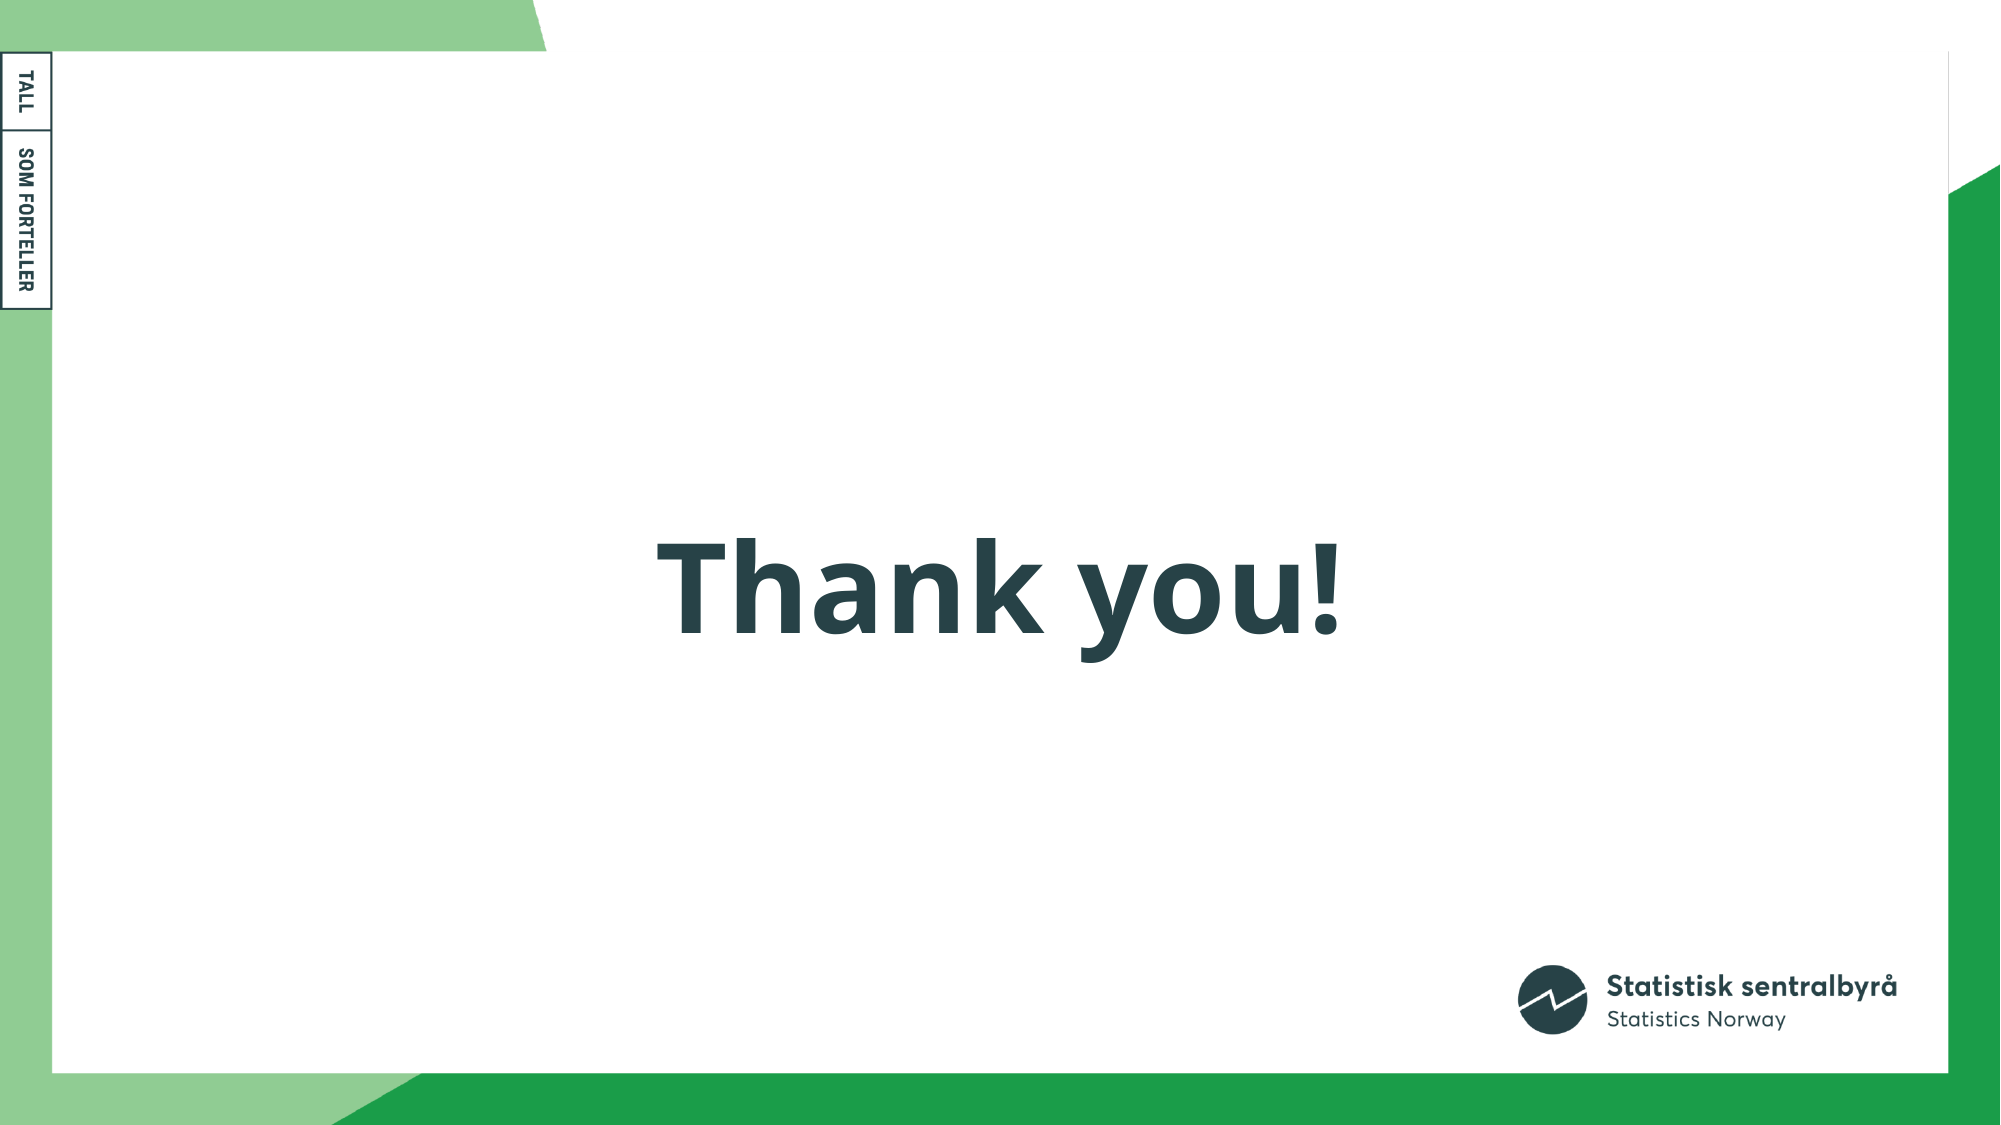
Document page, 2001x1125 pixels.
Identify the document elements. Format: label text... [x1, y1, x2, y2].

title Thank you! [229, 499, 1771, 666]
picture [0, 0, 2000, 1125]
